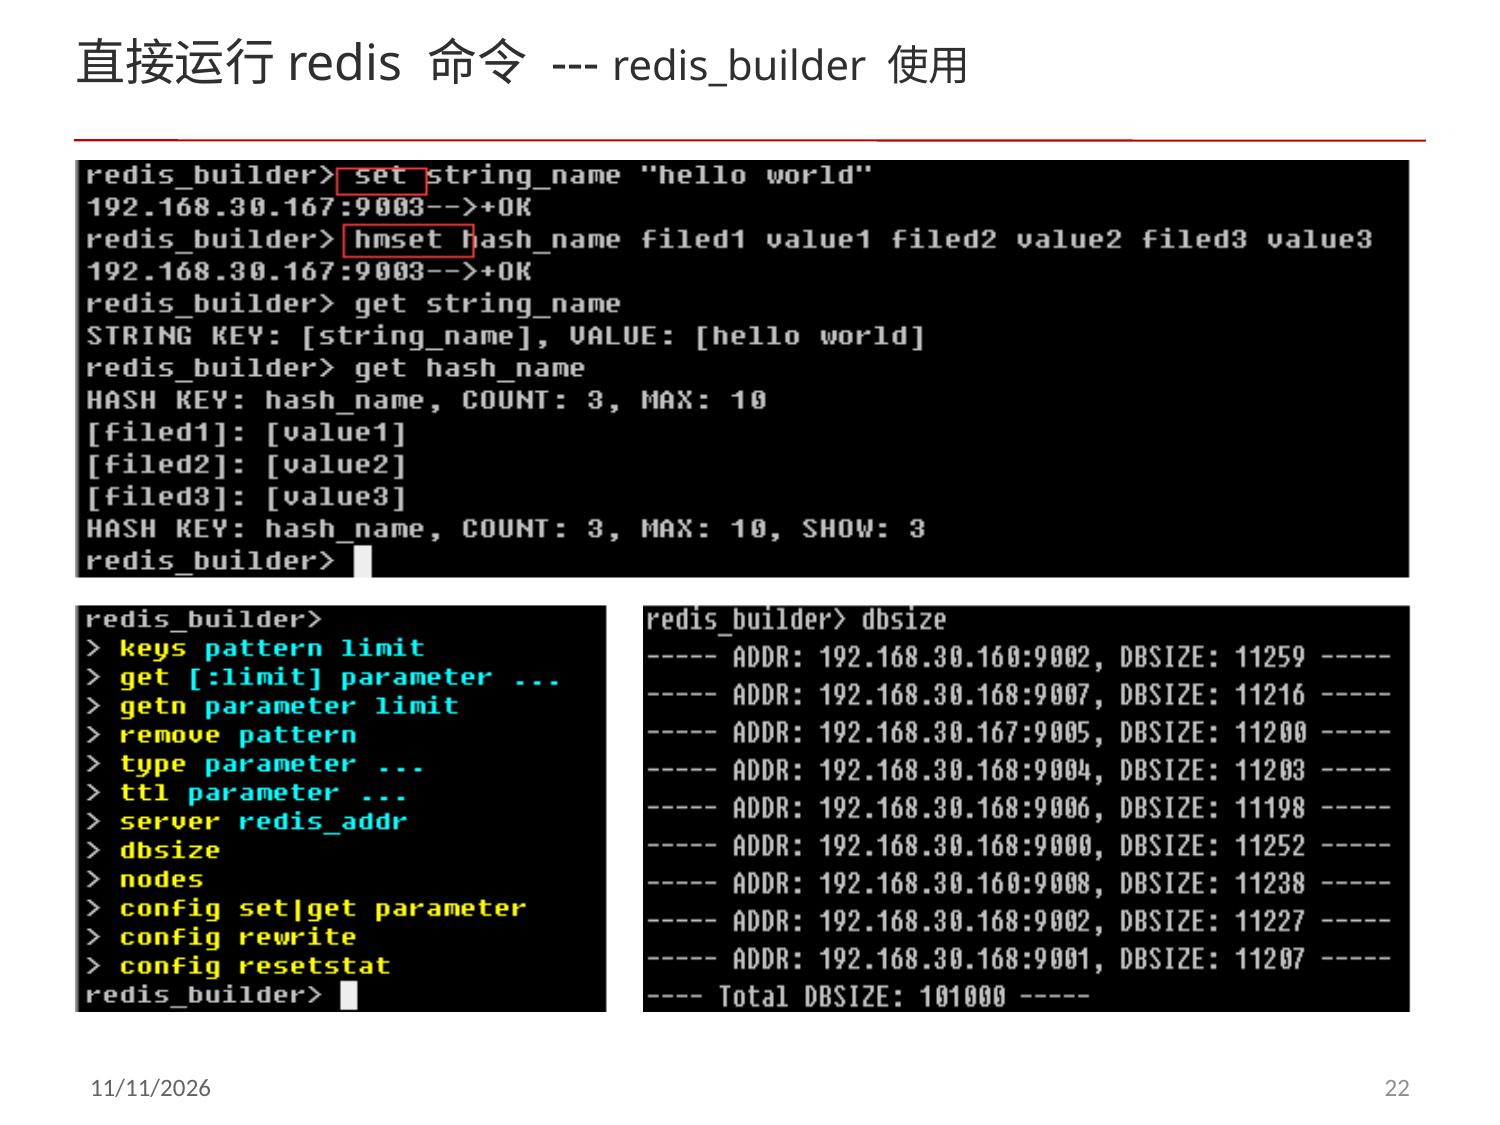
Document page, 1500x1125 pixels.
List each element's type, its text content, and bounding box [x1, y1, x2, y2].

picture [74, 604, 609, 1012]
title 直接运行redis 命令 --- redis_builder 使用 [75, 30, 1235, 136]
picture [643, 604, 1412, 1012]
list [74, 160, 1412, 581]
